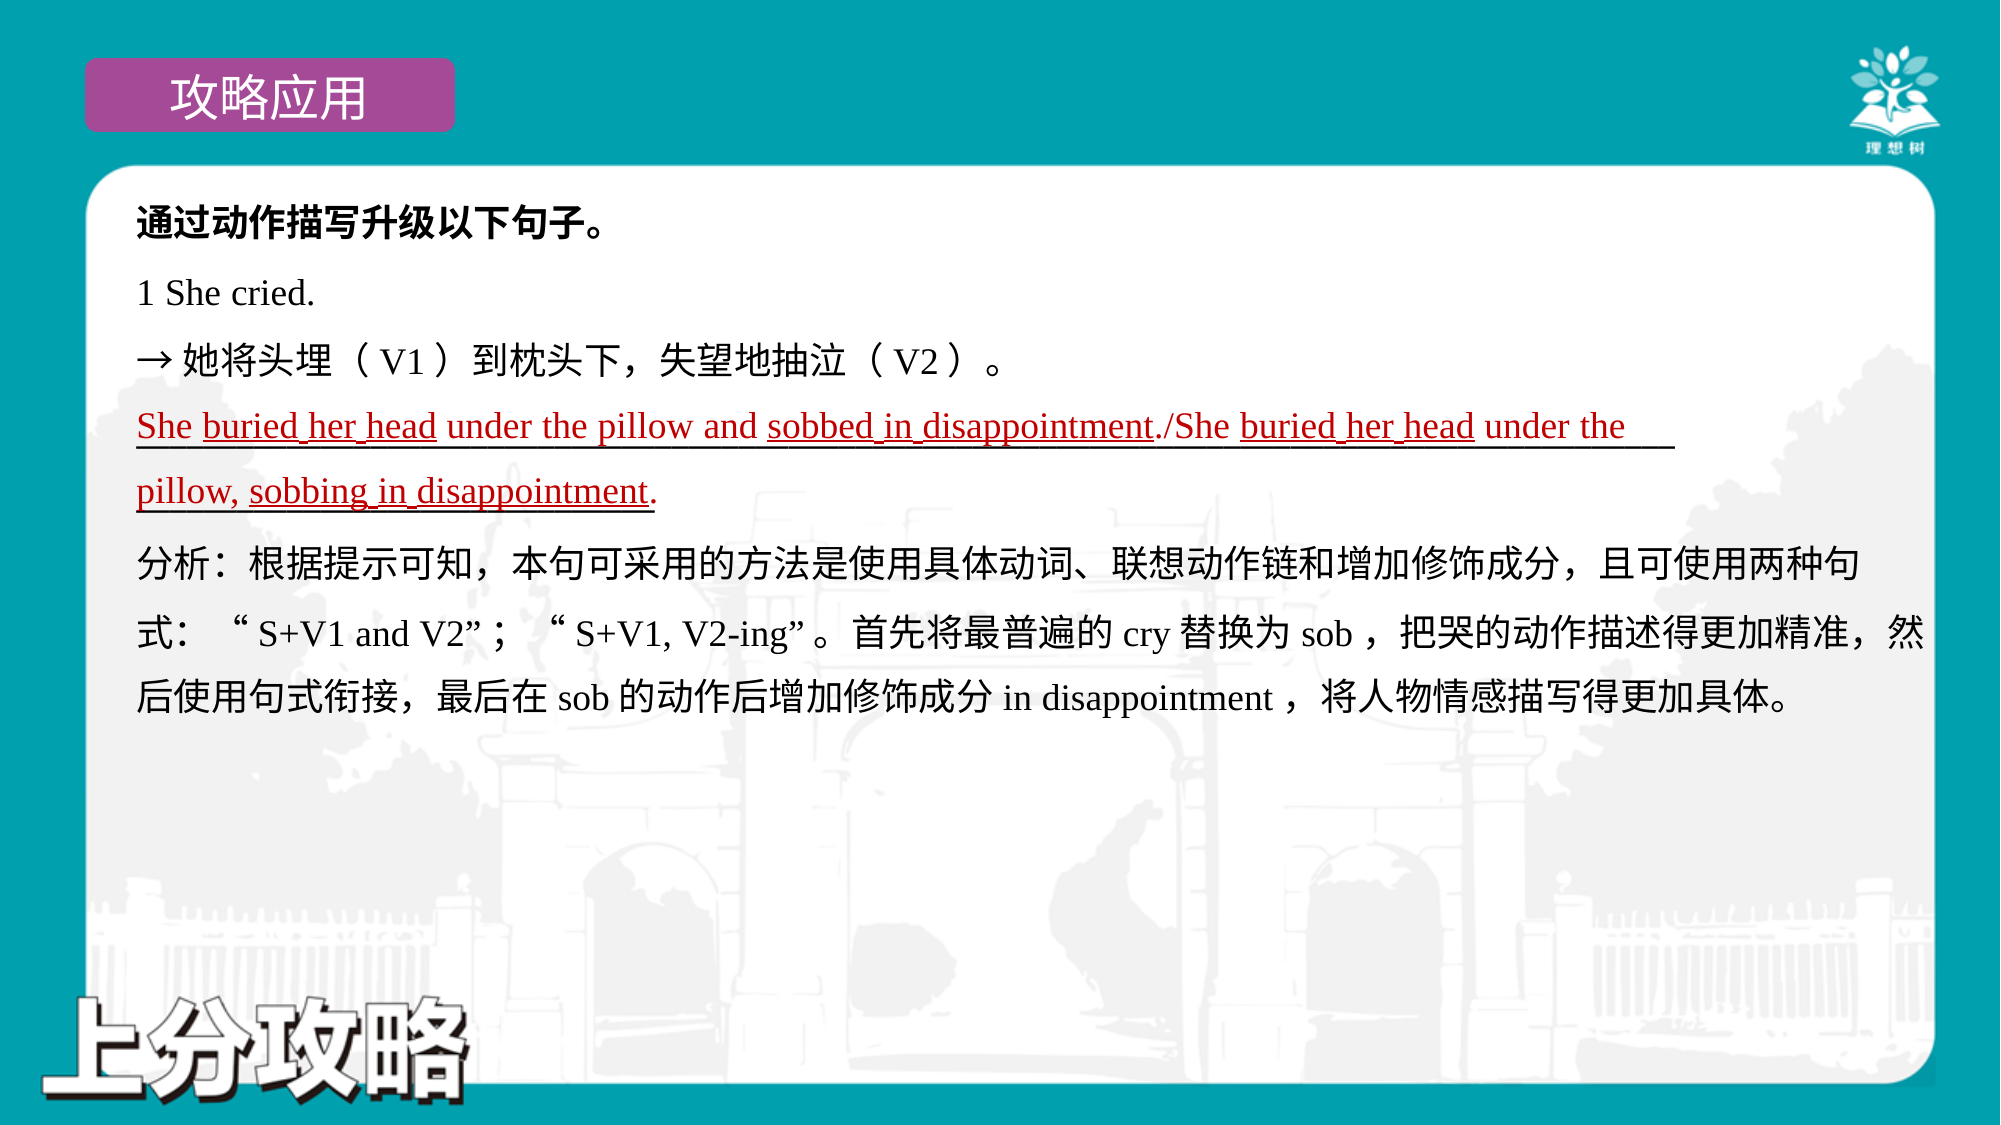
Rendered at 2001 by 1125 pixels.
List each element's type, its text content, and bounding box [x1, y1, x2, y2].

text_box 分析：根据提示可知，本句可采用的方法是使用具体动词、联想动作链和增加修饰成分，且可使用两种句 式：“S+V1 and V2”；“S+V1, V2-ing”。首先将最普遍的cry替换为sob，把哭的动作描述得更加精准，然 后使用句式衔接，最后在sob的动作后增加修饰成分in disappointment，将人物情感描写得更加具体。 [136, 516, 1865, 712]
text_box 通过动作描写升级以下句子。 [136, 177, 1865, 237]
picture [0, 0, 2000, 1125]
text_box 1 She cried. →她将头埋（V1）到枕头下，失望地抽泣（V2）。 ____________________________________________________________________________________________ _______________________________ [136, 244, 1865, 377]
text_box 1 She cried. →她将头埋（V1）到枕头下，失望地抽泣（V2）。 ____________________________________________________________________________________________ _______________________________ [136, 504, 1865, 509]
text_box She buried her head under the pillow and sobbed in disappointment./She buried her head under the pillow, sobbing in disappointment. [136, 377, 1865, 504]
